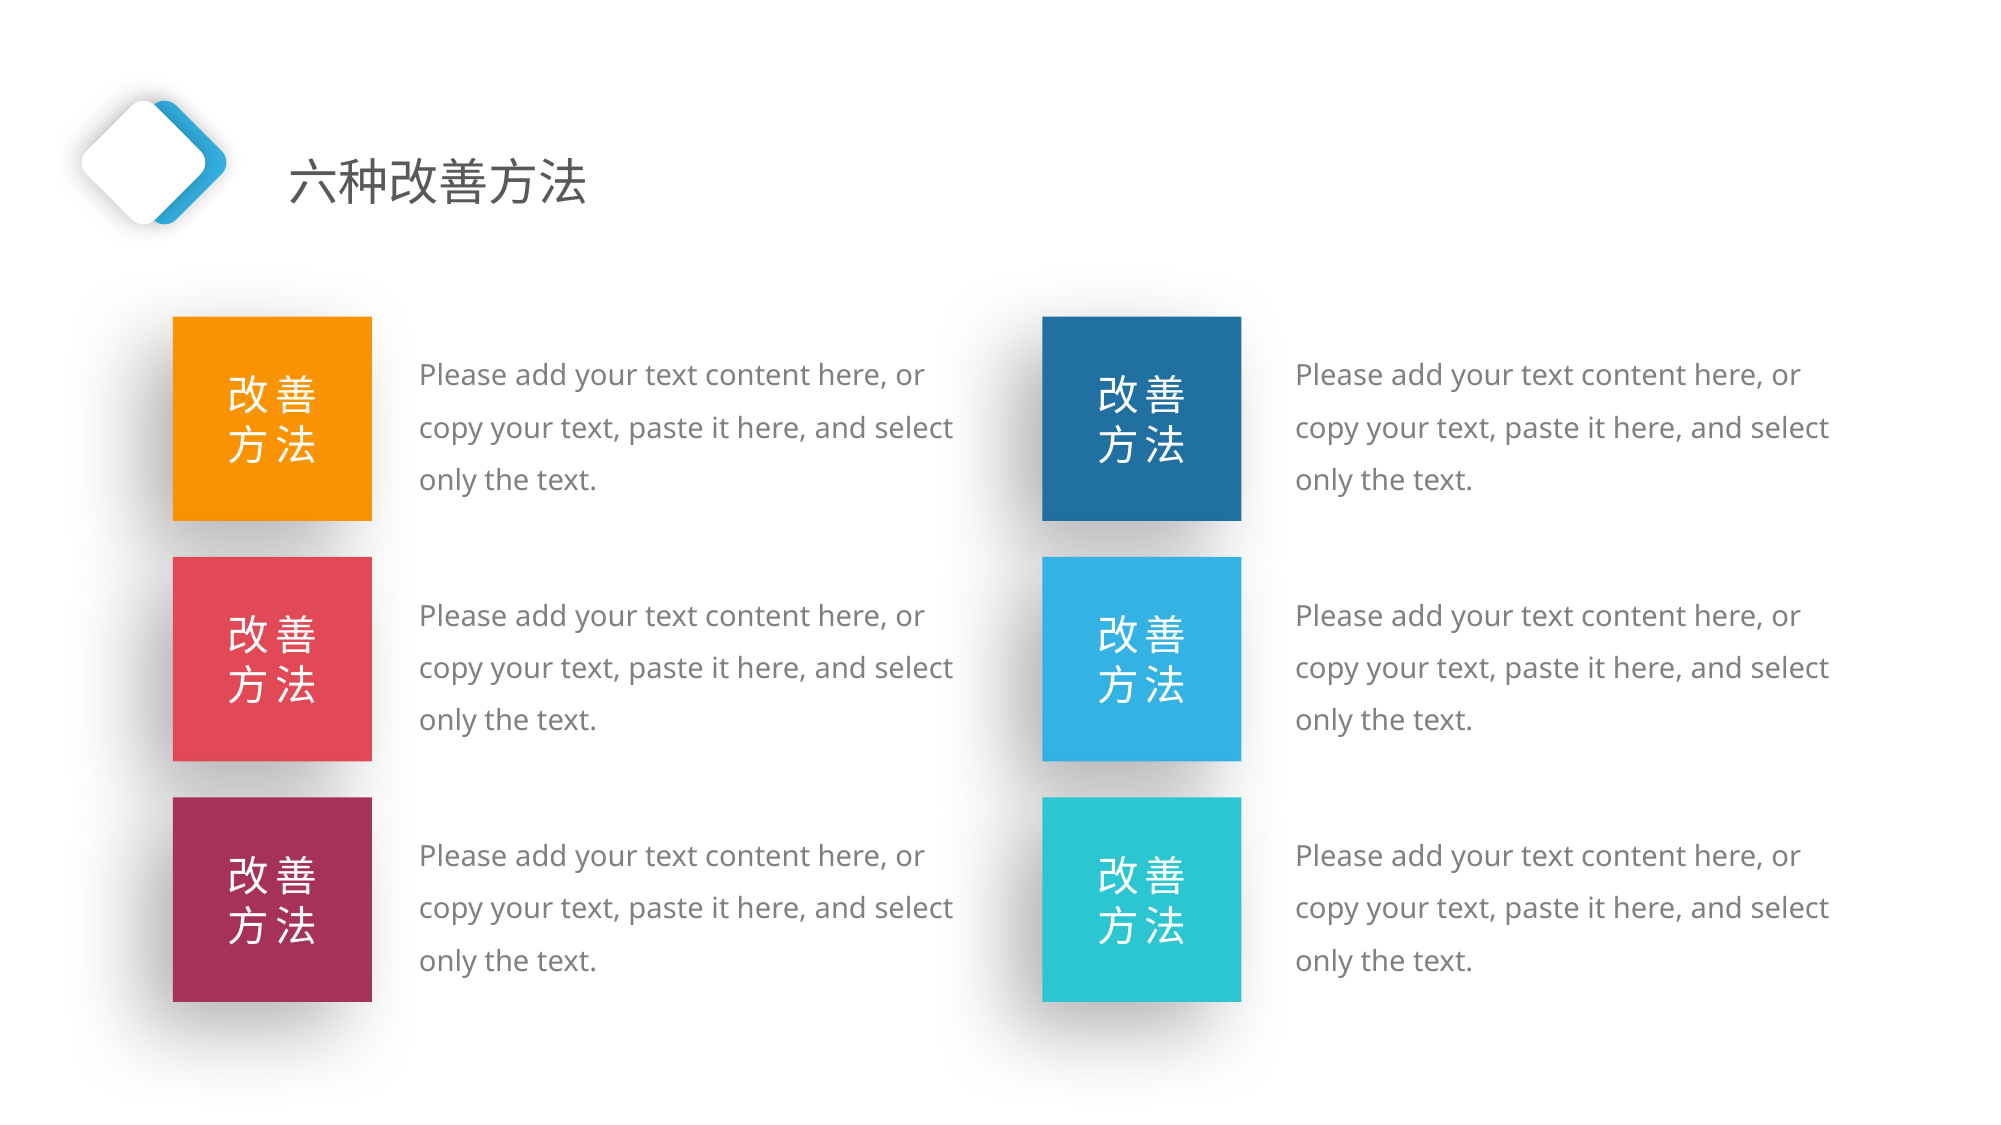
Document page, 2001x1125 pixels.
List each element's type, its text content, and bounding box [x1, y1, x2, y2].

text_box [215, 142, 228, 183]
text_box Please add your text content here, or copy your text, paste it here, and select only the text. [1280, 331, 1857, 504]
text_box Please add your text content here, or copy your text, paste it here, and select only the text. [404, 572, 981, 745]
text_box 六种改善方法 [273, 113, 828, 219]
text_box Please add your text content here, or copy your text, paste it here, and select only the text. [1280, 572, 1857, 745]
text_box 改善 方法 [172, 797, 372, 1002]
text_box [80, 99, 207, 226]
text_box Please add your text content here, or copy your text, paste it here, and select only the text. [1280, 812, 1857, 985]
text_box 改善 方法 [172, 556, 372, 762]
text_box 改善 方法 [1042, 556, 1242, 762]
text_box Please add your text content here, or copy your text, paste it here, and select only the text. [404, 331, 981, 504]
text_box 改善 方法 [1042, 316, 1242, 521]
text_box Please add your text content here, or copy your text, paste it here, and select only the text. [404, 812, 981, 985]
text_box 改善 方法 [172, 316, 372, 521]
text_box 改善 方法 [1042, 797, 1242, 1002]
